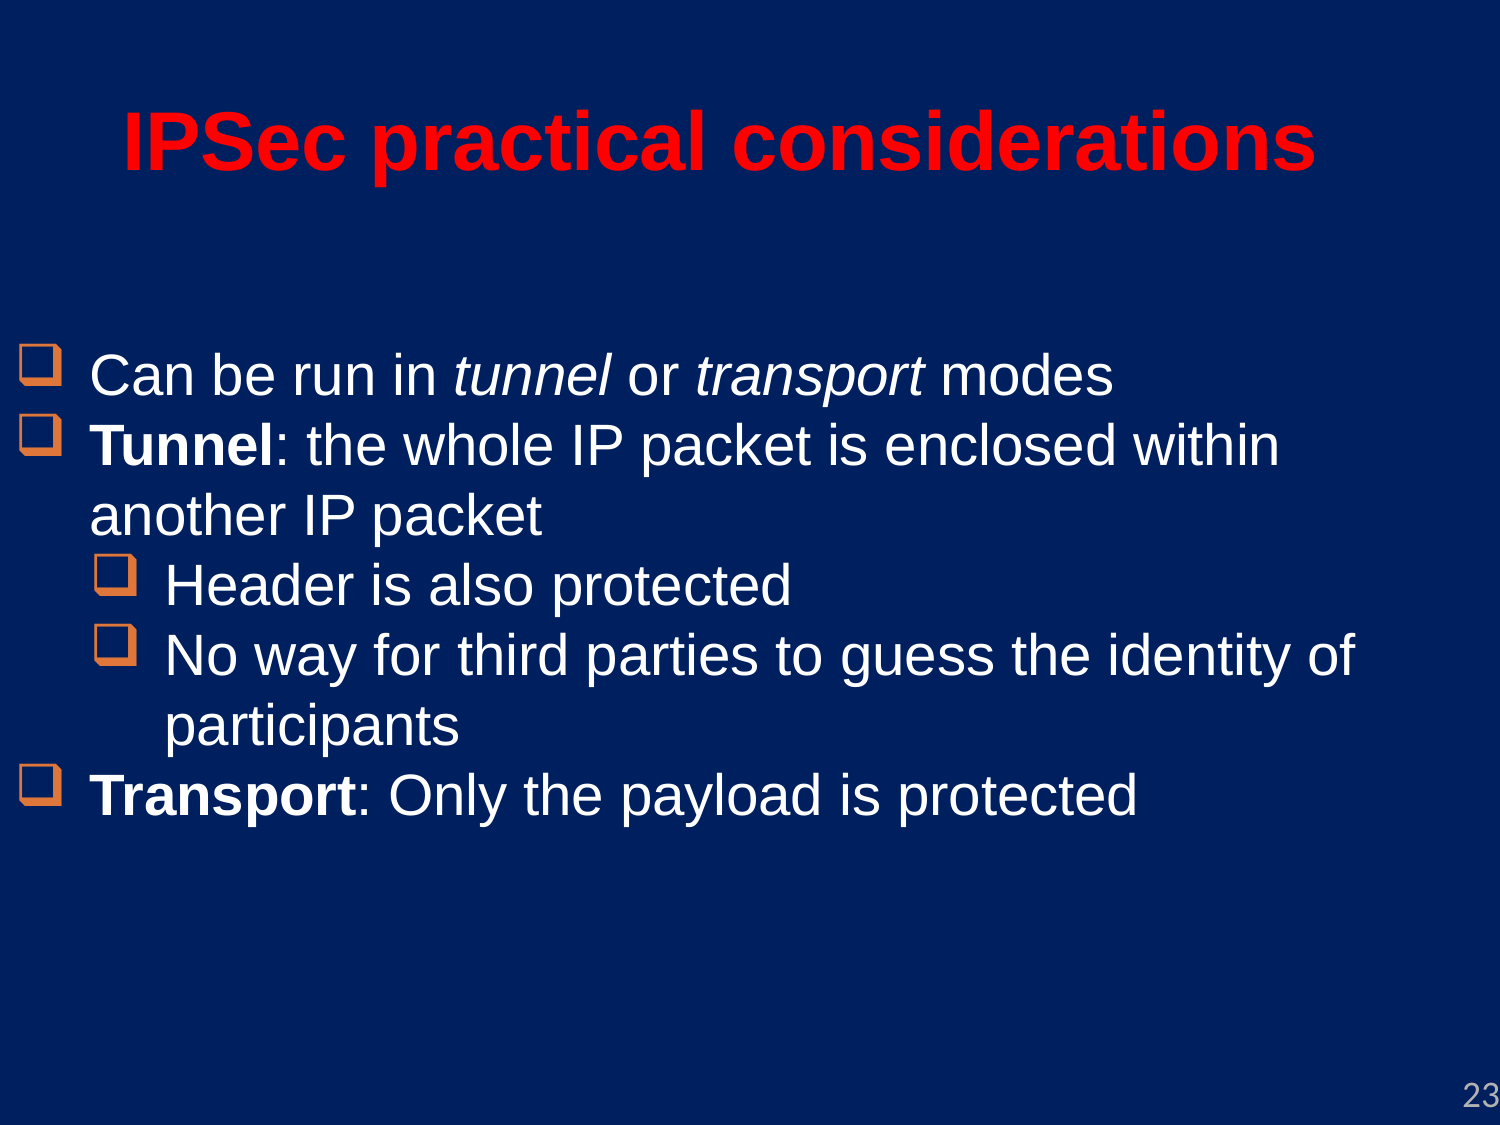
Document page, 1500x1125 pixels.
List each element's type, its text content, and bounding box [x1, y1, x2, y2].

text_box Can be run in tunnel or transport modes Tunnel: the whole IP packet is enclosed within another IP packet Header is also protected No way for third parties to guess the identity of participants Transport: Only the payload is protected [12, 337, 1500, 828]
slide_number 23 [1437, 1069, 1500, 1115]
text_box IPSec practical considerations [73, 87, 1365, 188]
